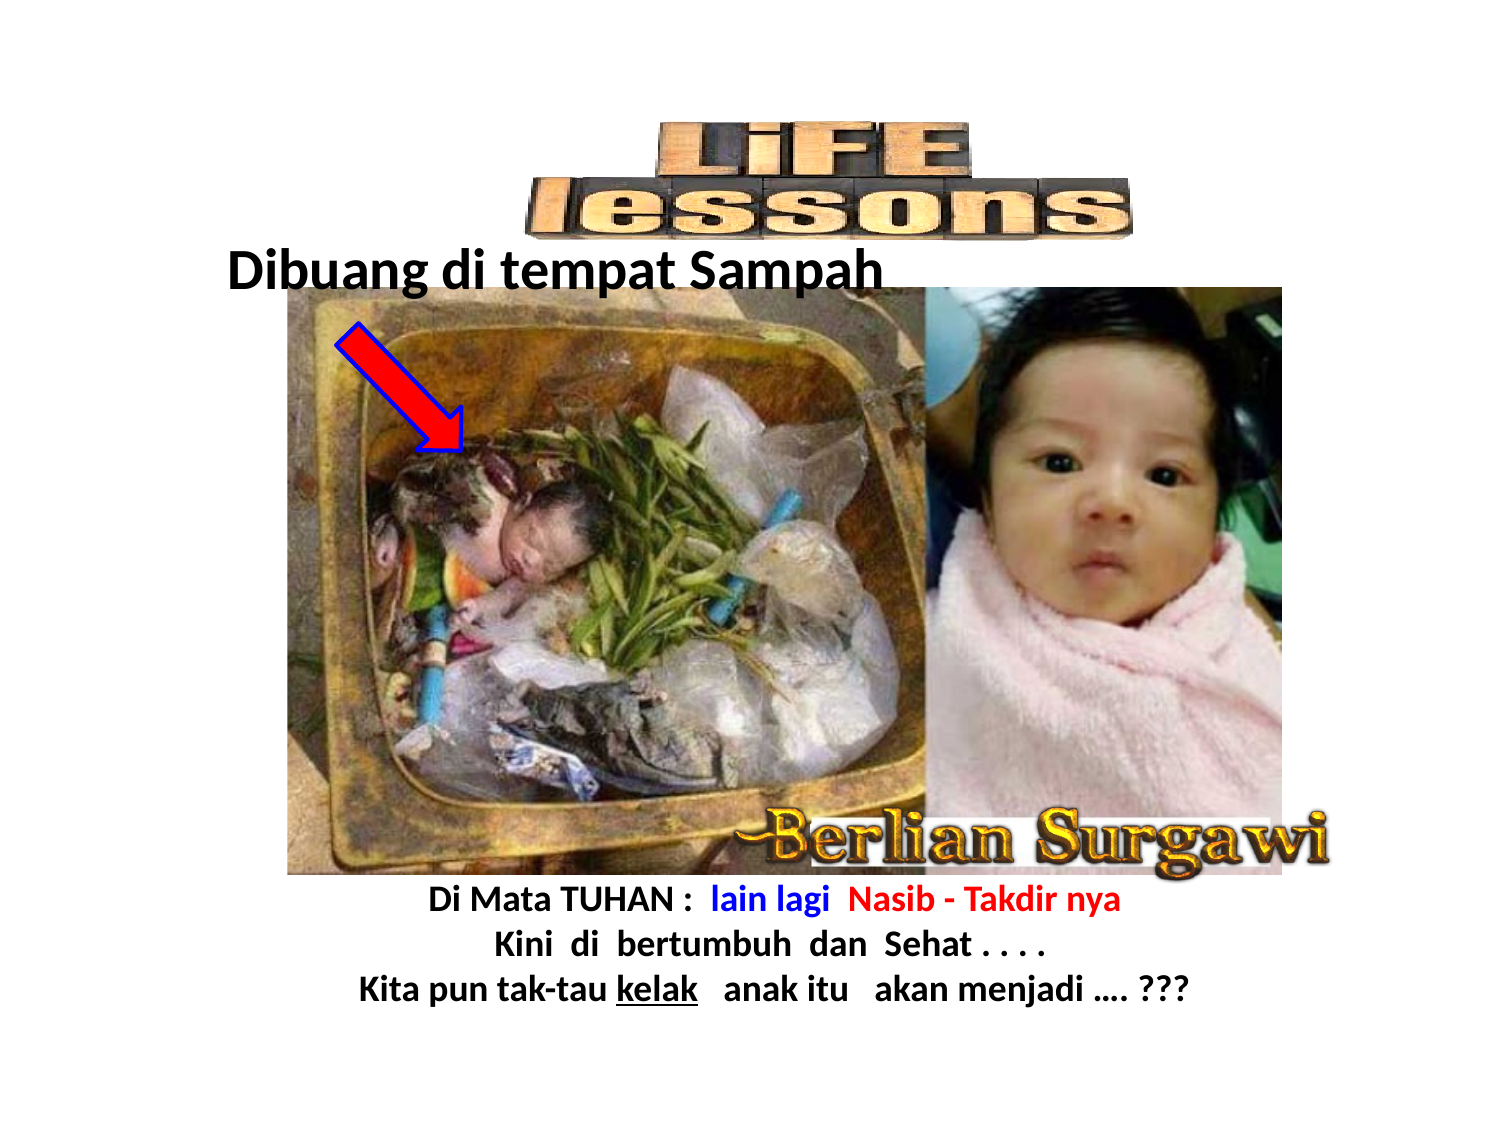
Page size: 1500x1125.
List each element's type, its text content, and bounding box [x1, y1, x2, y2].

picture [287, 287, 1338, 888]
picture [487, 112, 1176, 251]
text_box Di Mata TUHAN : lain lagi Nasib - Takdir nya Kini di bertumbuh dan Sehat . . . . Kita pun tak-tau kelak anak itu akan menjadi …. ??? [312, 887, 1238, 995]
title Dibuang di tempat Sampah [137, 212, 975, 320]
